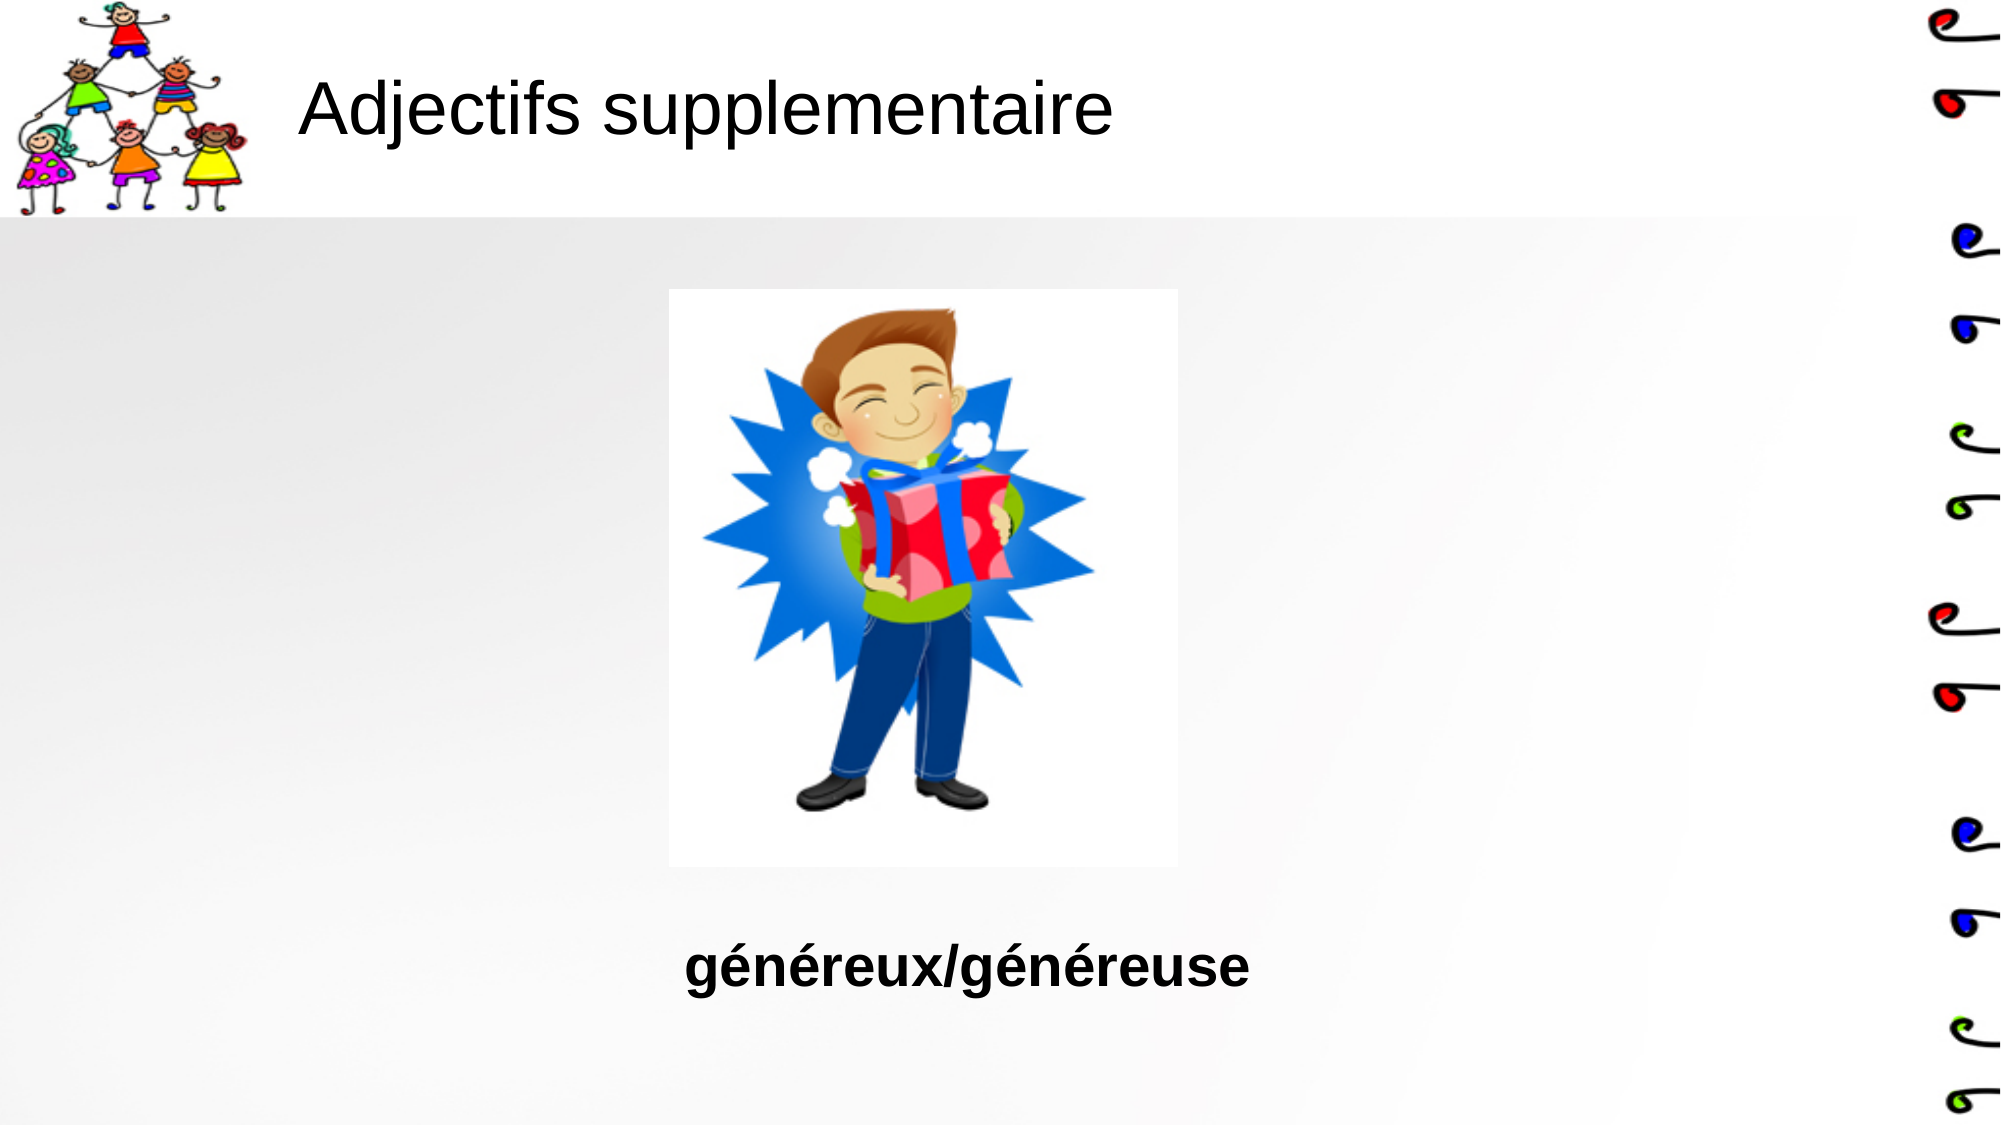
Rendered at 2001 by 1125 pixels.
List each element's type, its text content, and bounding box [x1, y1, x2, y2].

text_box généreux/généreuse [669, 920, 1309, 1006]
title Adjectifs supplementaire [283, 16, 1951, 192]
picture [0, 0, 2001, 1125]
